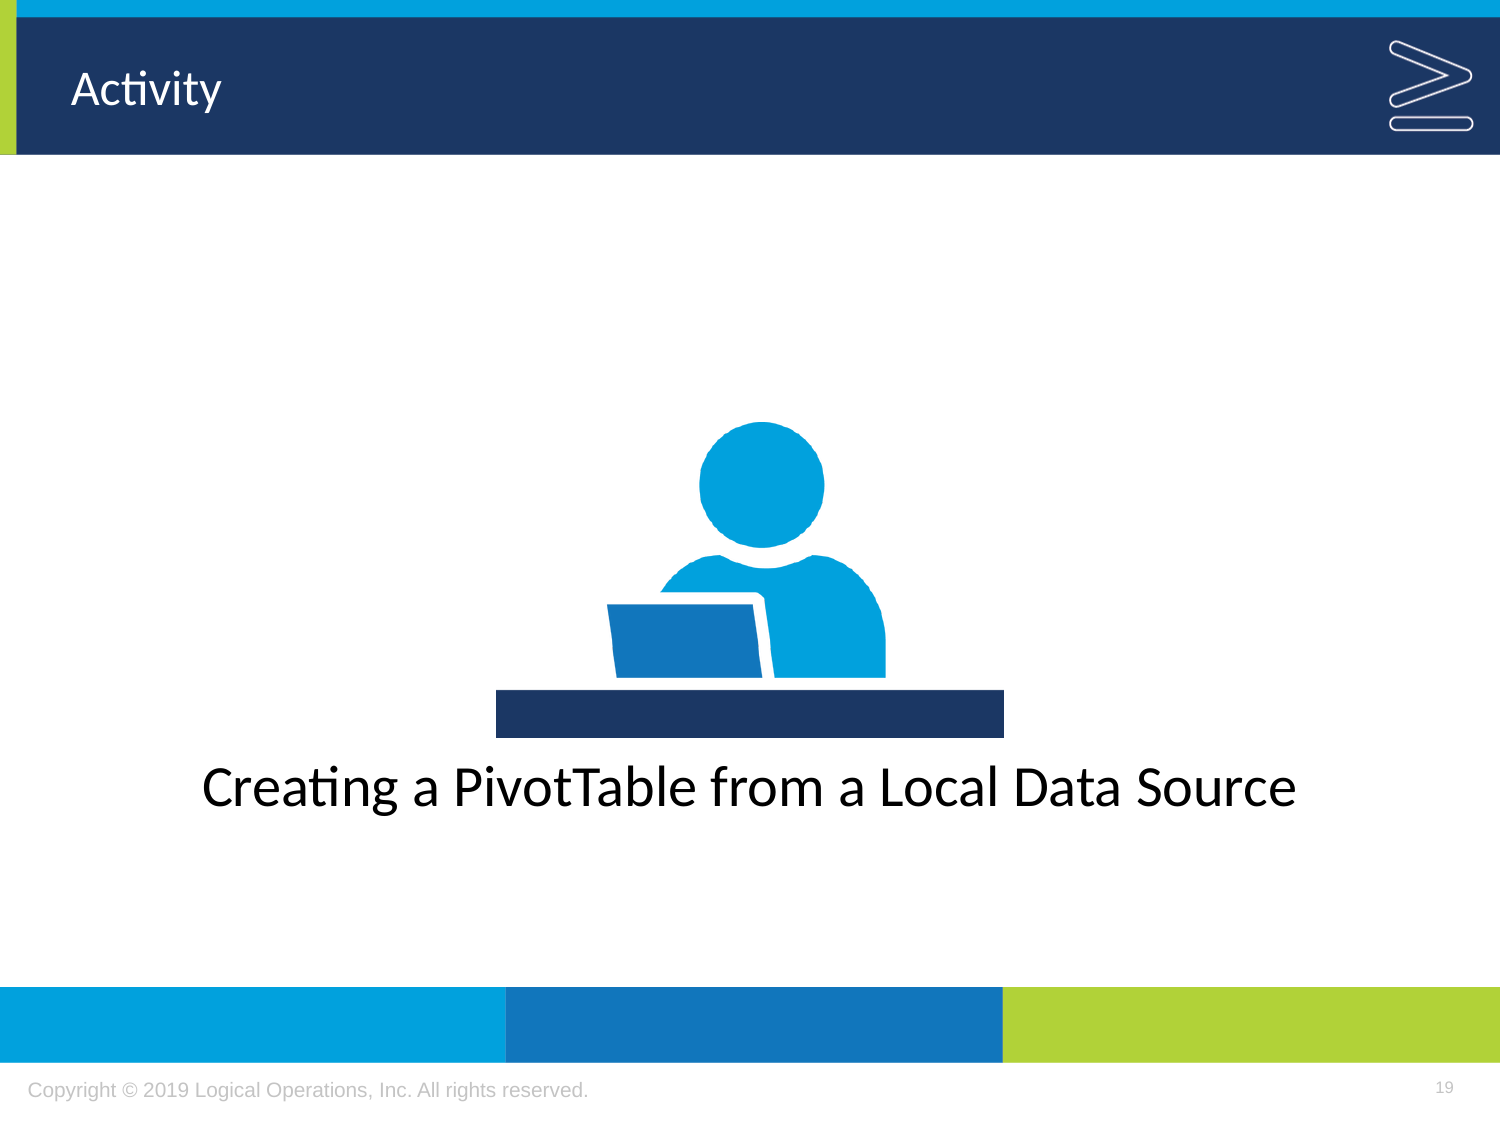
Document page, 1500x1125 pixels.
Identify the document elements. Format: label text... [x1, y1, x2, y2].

picture [496, 422, 1004, 738]
slide_number 19 [1118, 1057, 1469, 1118]
picture [506, 987, 1500, 1063]
list Creating a PivotTable from a Local Data Source [93, 740, 1407, 841]
picture [0, 0, 1500, 155]
